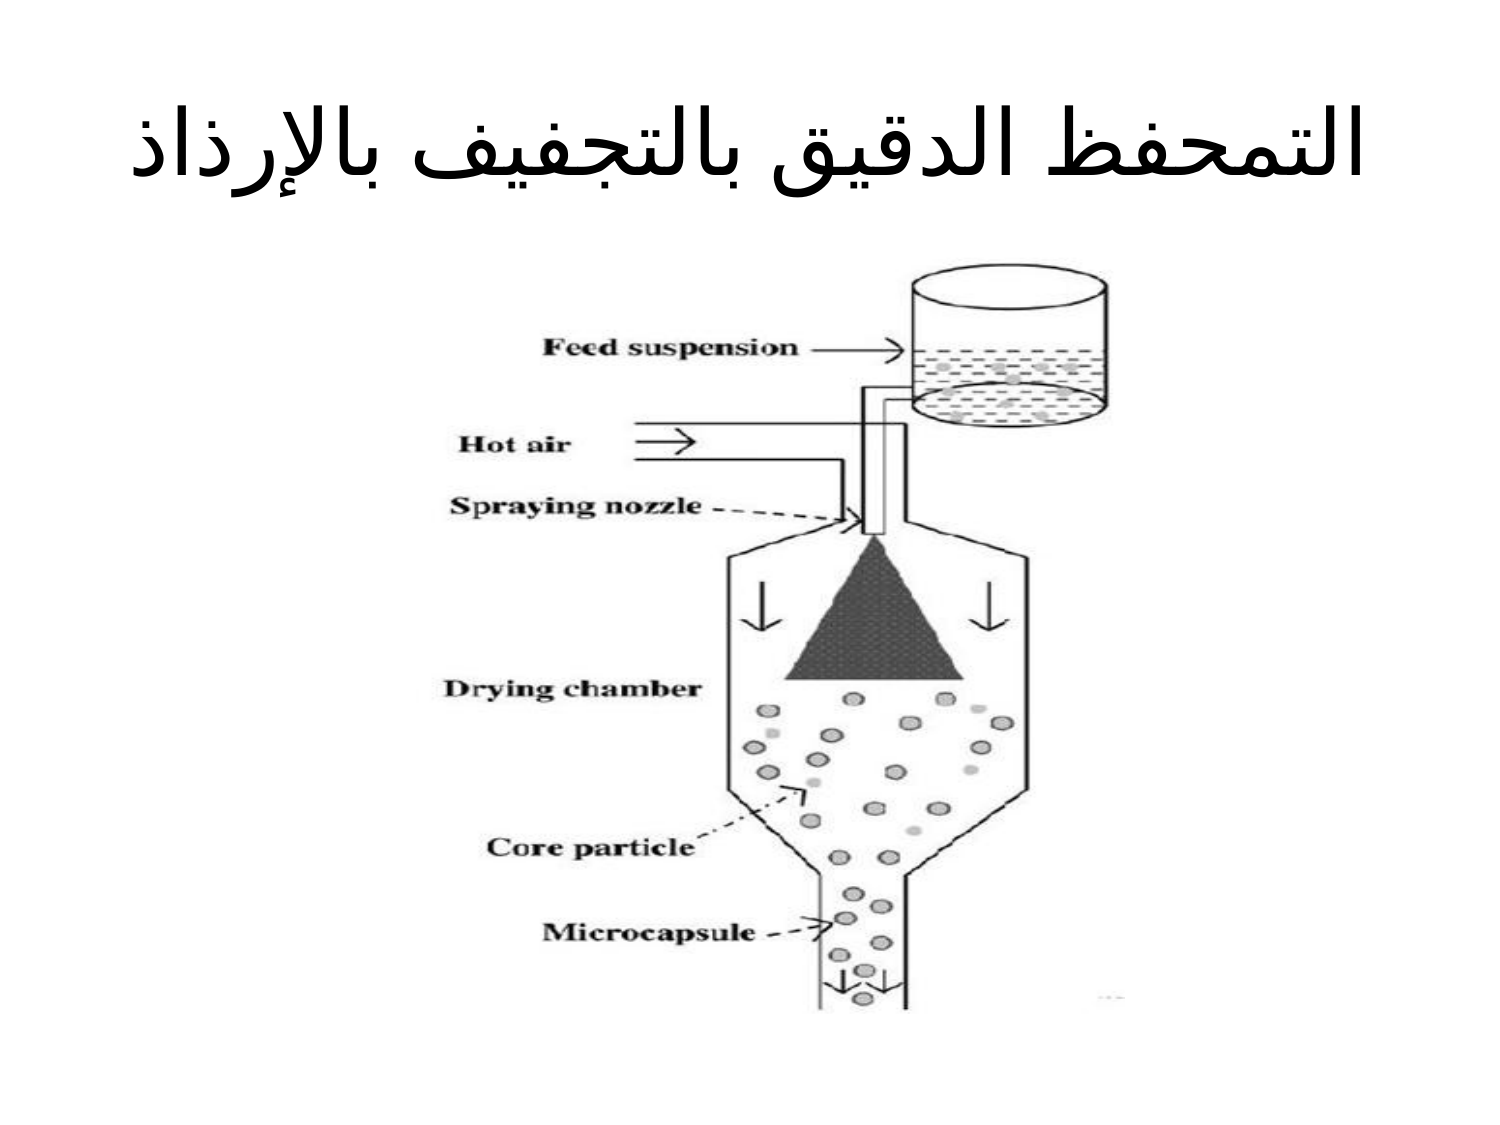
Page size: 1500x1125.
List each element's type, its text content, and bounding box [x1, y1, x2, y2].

title التمحفظ الدقيق بالتجفيف بالإرذاذ [75, 45, 1425, 233]
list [386, 245, 1126, 1032]
